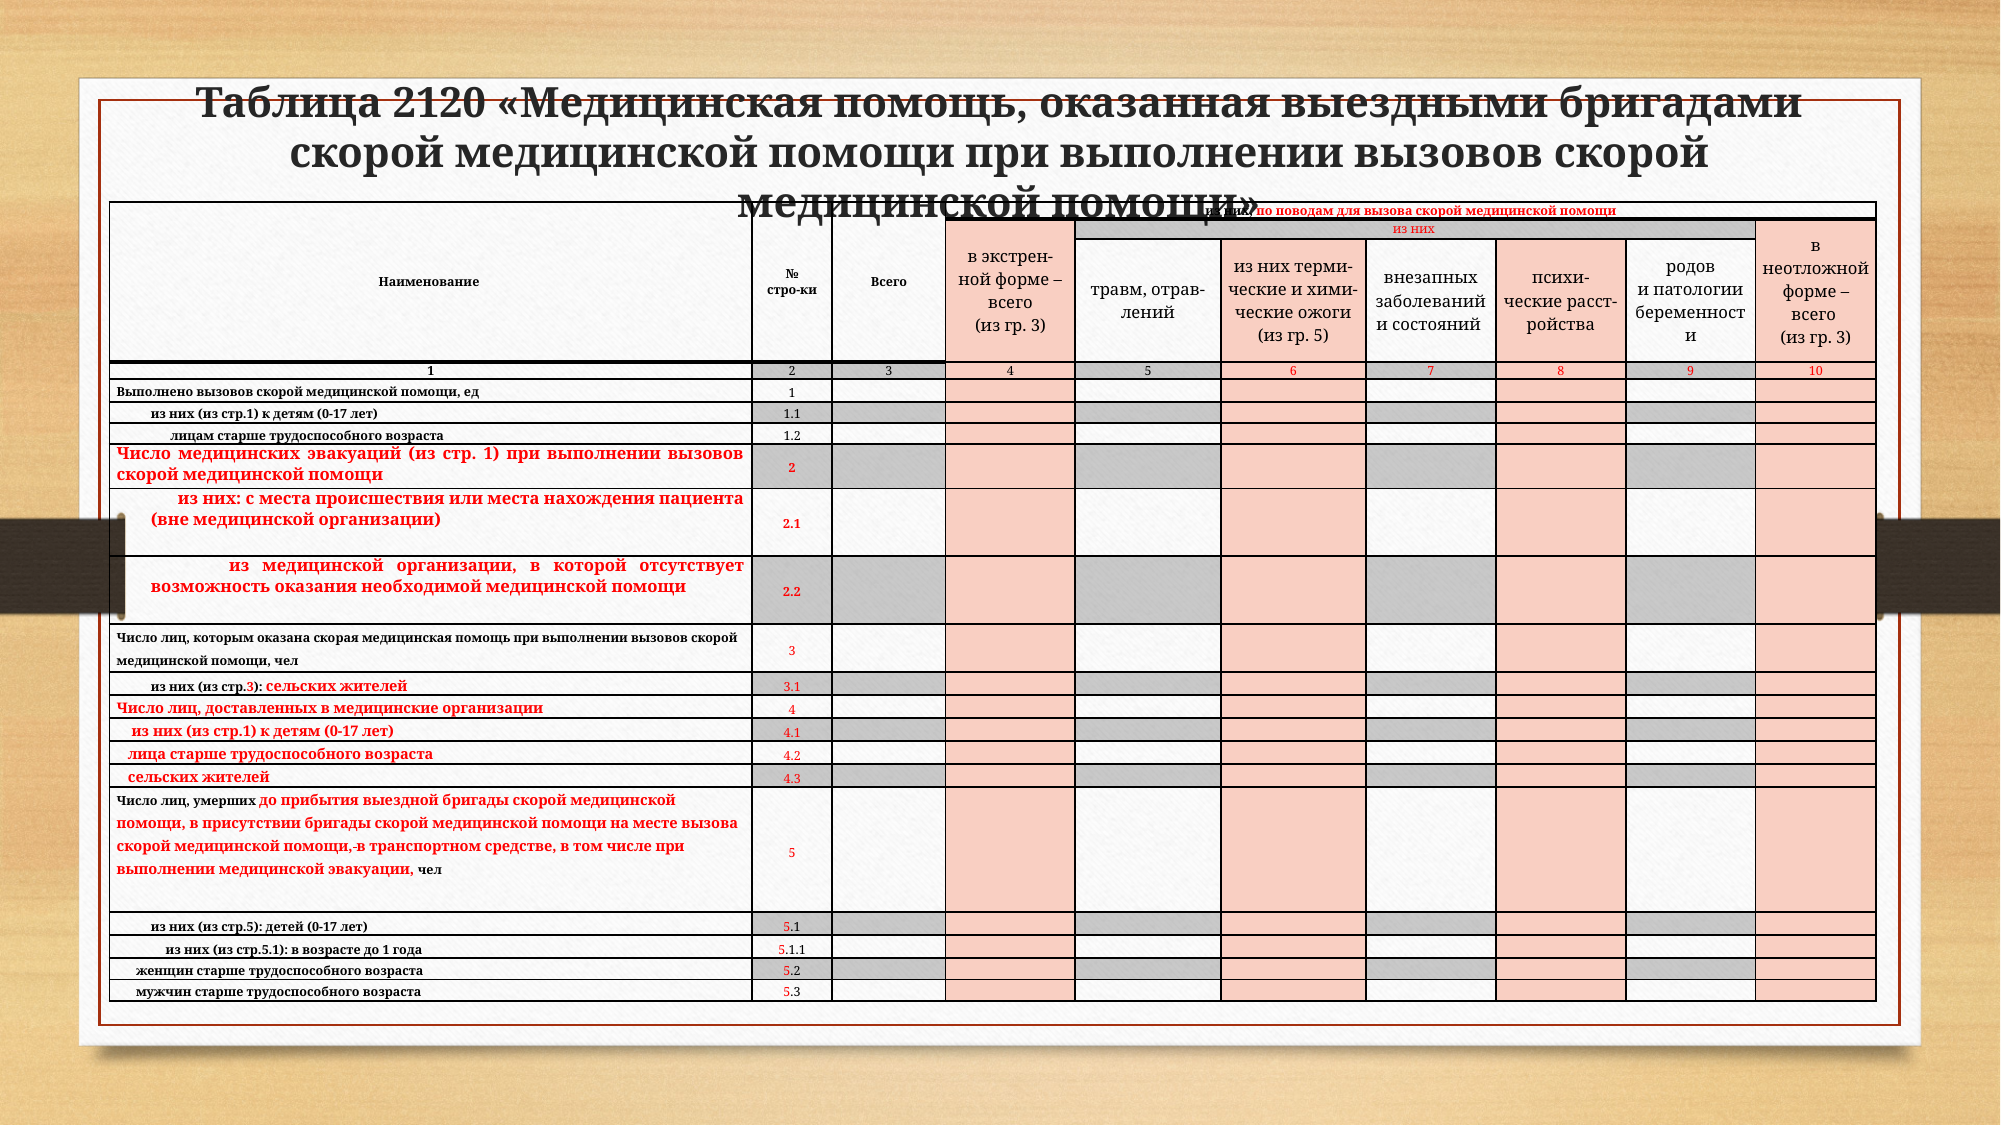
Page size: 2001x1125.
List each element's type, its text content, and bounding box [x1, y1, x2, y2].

table_cell 6 [1222, 363, 1365, 378]
table_cell [833, 742, 945, 763]
table_cell [1076, 936, 1220, 957]
table_cell [1756, 719, 1875, 740]
table_cell 1.1 [753, 403, 831, 422]
table_cell [1627, 673, 1755, 694]
table_cell 7 [1367, 363, 1495, 378]
table_cell [946, 673, 1074, 694]
table_cell [1627, 696, 1755, 717]
table_cell [833, 980, 945, 1000]
table_cell [833, 403, 945, 422]
table_cell сельских жителей [110, 765, 751, 786]
table_cell [1076, 719, 1220, 740]
table_cell [1627, 424, 1755, 443]
table_cell [1627, 959, 1755, 979]
table_cell [1222, 489, 1365, 555]
table_cell [1756, 445, 1875, 488]
table_cell [1222, 424, 1365, 443]
table_cell 5.3 [753, 980, 831, 1000]
table_cell 3 [753, 625, 831, 671]
table_cell [1076, 696, 1220, 717]
table_cell из них: с места происшествия или места нахождения пациента (вне медицинской организации) [110, 489, 751, 555]
table_cell [1367, 936, 1495, 957]
table_cell [1756, 380, 1875, 401]
table_cell [1367, 673, 1495, 694]
picture [0, 0, 2001, 1125]
table_cell [1367, 959, 1495, 979]
table_cell [1627, 380, 1755, 401]
table_cell [1367, 424, 1495, 443]
table_cell 2.2 [753, 557, 831, 623]
table_cell 2 [753, 445, 831, 488]
table_cell [946, 380, 1074, 401]
table_cell [1627, 489, 1755, 555]
table_cell [1222, 765, 1365, 786]
table_cell 4 [753, 696, 831, 717]
table_cell [1497, 424, 1625, 443]
table_cell психи-ческие расст-ройства [1497, 240, 1625, 361]
table_cell [833, 673, 945, 694]
table_cell [946, 742, 1074, 763]
table_cell [946, 403, 1074, 422]
table_cell [1222, 980, 1365, 1000]
table_cell 9 [1627, 363, 1755, 378]
table_cell [1367, 742, 1495, 763]
table_cell [1367, 913, 1495, 934]
table_cell [946, 557, 1074, 623]
table_cell из них (из стр.1) к детям (0-17 лет) [110, 403, 751, 422]
table_cell [946, 959, 1074, 979]
table_cell [1627, 742, 1755, 763]
table_cell из них [1076, 221, 1755, 238]
table_cell [1497, 936, 1625, 957]
table_cell в экстрен-ной форме – всего (из гр. 3) [946, 221, 1074, 361]
table_header № стро-ки [753, 203, 831, 360]
table_cell 4.2 [753, 742, 831, 763]
table_cell [1497, 980, 1625, 1000]
table_cell [1756, 424, 1875, 443]
table_cell в неотложной форме – всего (из гр. 3) [1756, 221, 1875, 361]
table_cell [1076, 424, 1220, 443]
table_cell 2 [753, 364, 831, 378]
table_cell [946, 489, 1074, 555]
table_cell [1756, 980, 1875, 1000]
table_cell [1497, 742, 1625, 763]
table_cell [1756, 913, 1875, 934]
table_cell [1222, 625, 1365, 671]
table_cell [833, 424, 945, 443]
table_cell [1497, 765, 1625, 786]
table_cell 4.3 [753, 765, 831, 786]
table_cell [1627, 557, 1755, 623]
table_cell [833, 445, 945, 488]
table_header Наименование [110, 203, 751, 360]
table_cell [833, 959, 945, 979]
table_cell [1222, 673, 1365, 694]
table_cell 5.1 [753, 913, 831, 934]
table_cell [1076, 765, 1220, 786]
table_cell [1756, 673, 1875, 694]
table_cell [1367, 765, 1495, 786]
table_cell [946, 696, 1074, 717]
table_cell [1756, 557, 1875, 623]
table_cell [1627, 980, 1755, 1000]
table_cell Число медицинских эвакуаций (из стр. 1) при выполнении вызовов скорой медицинской помощи [110, 445, 751, 488]
table_cell [1076, 489, 1220, 555]
table_cell 3 [833, 364, 945, 378]
table_cell 10 [1756, 363, 1875, 378]
table_cell [1497, 489, 1625, 555]
table_cell [1756, 625, 1875, 671]
table_cell [1076, 959, 1220, 979]
table_cell Выполнено вызовов скорой медицинской помощи, ед [110, 380, 751, 401]
table_cell [1497, 445, 1625, 488]
table_cell 1 [753, 380, 831, 401]
table_cell [833, 557, 945, 623]
table_cell [1627, 625, 1755, 671]
table_cell [1756, 696, 1875, 717]
table_cell [1367, 380, 1495, 401]
table_cell [1076, 403, 1220, 422]
table_cell [1497, 625, 1625, 671]
title Таблица 2120 «Медицинская помощь, оказанная выездными бригадами скорой медицинской помощи при выполнении вызовов скорой медицинской помощи» [137, 99, 1860, 201]
table_cell [946, 913, 1074, 934]
table_cell 5.2 [753, 959, 831, 979]
table_cell [1076, 380, 1220, 401]
table_cell [1222, 380, 1365, 401]
table_cell [1497, 557, 1625, 623]
table_cell 5.1.1 [753, 936, 831, 957]
table_cell [1222, 742, 1365, 763]
table_cell 1 [110, 364, 751, 378]
table_header Всего [833, 203, 945, 360]
table_cell Число лиц, умерших до прибытия выездной бригады скорой медицинской помощи, в присутствии бригады скорой медицинской помощи на месте вызова скорой медицинской помощи, в транспортном средстве, в том числе при выполнении медицинской эвакуации, чел [110, 788, 751, 911]
table_cell из них (из стр.5.1): в возрасте до 1 года [110, 936, 751, 957]
table_cell женщин старше трудоспособного возраста [110, 959, 751, 979]
table_cell [1756, 788, 1875, 911]
table_cell [1222, 557, 1365, 623]
table_cell [946, 445, 1074, 488]
table_cell [1367, 696, 1495, 717]
table_cell [1076, 557, 1220, 623]
table_cell 1.2 [753, 424, 831, 443]
table_cell из медицинской организации, в которой отсутствует возможность оказания необходимой медицинской помощи [110, 557, 751, 623]
table_cell [1627, 445, 1755, 488]
table_cell [833, 765, 945, 786]
table_cell Число лиц, доставленных в медицинские организации [110, 696, 751, 717]
table_cell [1756, 959, 1875, 979]
table_cell из них (из стр.3): сельских жителей [110, 673, 751, 694]
table_cell Число лиц, которым оказана скорая медицинская помощь при выполнении вызовов скорой медицинской помощи, чел [110, 625, 751, 671]
table_cell [1756, 489, 1875, 555]
table_cell [1497, 959, 1625, 979]
table_cell [1627, 788, 1755, 911]
table_cell [833, 696, 945, 717]
table_cell [1222, 959, 1365, 979]
table_cell [1367, 788, 1495, 911]
table_cell мужчин старше трудоспособного возраста [110, 980, 751, 1000]
table_cell 8 [1497, 363, 1625, 378]
table_cell [833, 936, 945, 957]
table_cell 4 [946, 363, 1074, 378]
table_cell [1222, 913, 1365, 934]
table_cell 5 [1076, 363, 1220, 378]
table_cell [1367, 489, 1495, 555]
table_cell [1076, 742, 1220, 763]
table_cell [1076, 980, 1220, 1000]
table_cell [1367, 403, 1495, 422]
table_cell [833, 913, 945, 934]
table_cell родов и патологии беременности [1627, 240, 1755, 361]
table_cell [1627, 765, 1755, 786]
table_cell [946, 936, 1074, 957]
table_cell из них (из стр.1) к детям (0-17 лет) [110, 719, 751, 740]
table_cell [1222, 445, 1365, 488]
table_cell [1367, 557, 1495, 623]
table_cell [1367, 980, 1495, 1000]
table_cell 5 [753, 788, 831, 911]
table_cell [1367, 445, 1495, 488]
table_cell [946, 424, 1074, 443]
table_cell 3.1 [753, 673, 831, 694]
table_cell лица старше трудоспособного возраста [110, 742, 751, 763]
table_cell [833, 625, 945, 671]
table_cell [1497, 788, 1625, 911]
table_cell [946, 980, 1074, 1000]
table_cell [946, 719, 1074, 740]
table_cell [1076, 913, 1220, 934]
table_cell травм, отрав-лений [1076, 240, 1220, 361]
table_cell [833, 489, 945, 555]
table_cell [1222, 788, 1365, 911]
table_cell [1627, 936, 1755, 957]
table_cell [1367, 719, 1495, 740]
table_cell [1497, 719, 1625, 740]
table_cell [1497, 913, 1625, 934]
table_cell [1627, 403, 1755, 422]
table_cell [1222, 403, 1365, 422]
table_cell из них (из стр.5): детей (0-17 лет) [110, 913, 751, 934]
table_cell [1222, 936, 1365, 957]
table_cell [1497, 380, 1625, 401]
table_cell 4.1 [753, 719, 831, 740]
table_cell [1756, 765, 1875, 786]
table_cell лицам старше трудоспособного возраста [110, 424, 751, 443]
table_cell [1497, 403, 1625, 422]
table_cell [946, 625, 1074, 671]
table_cell [1367, 625, 1495, 671]
table_cell [1076, 625, 1220, 671]
table_cell [1756, 936, 1875, 957]
table_cell из них терми-ческие и хими-ческие ожоги (из гр. 5) [1222, 240, 1365, 361]
table_cell [1222, 719, 1365, 740]
table_cell [1076, 673, 1220, 694]
table_cell 2.1 [753, 489, 831, 555]
table_header из них, по поводам для вызова скорой медицинской помощи [946, 203, 1875, 217]
table_cell [833, 788, 945, 911]
table_cell [1497, 673, 1625, 694]
table_cell [833, 380, 945, 401]
table_cell [1076, 445, 1220, 488]
table_cell внезапных заболеваний и состояний [1367, 240, 1495, 361]
table_cell [946, 765, 1074, 786]
table_cell [1222, 696, 1365, 717]
table_cell [1076, 788, 1220, 911]
table_cell [1627, 913, 1755, 934]
table_cell [1756, 403, 1875, 422]
table_cell [1627, 719, 1755, 740]
table_cell [1497, 696, 1625, 717]
table_cell [833, 719, 945, 740]
table_cell [1756, 742, 1875, 763]
table_cell [946, 788, 1074, 911]
